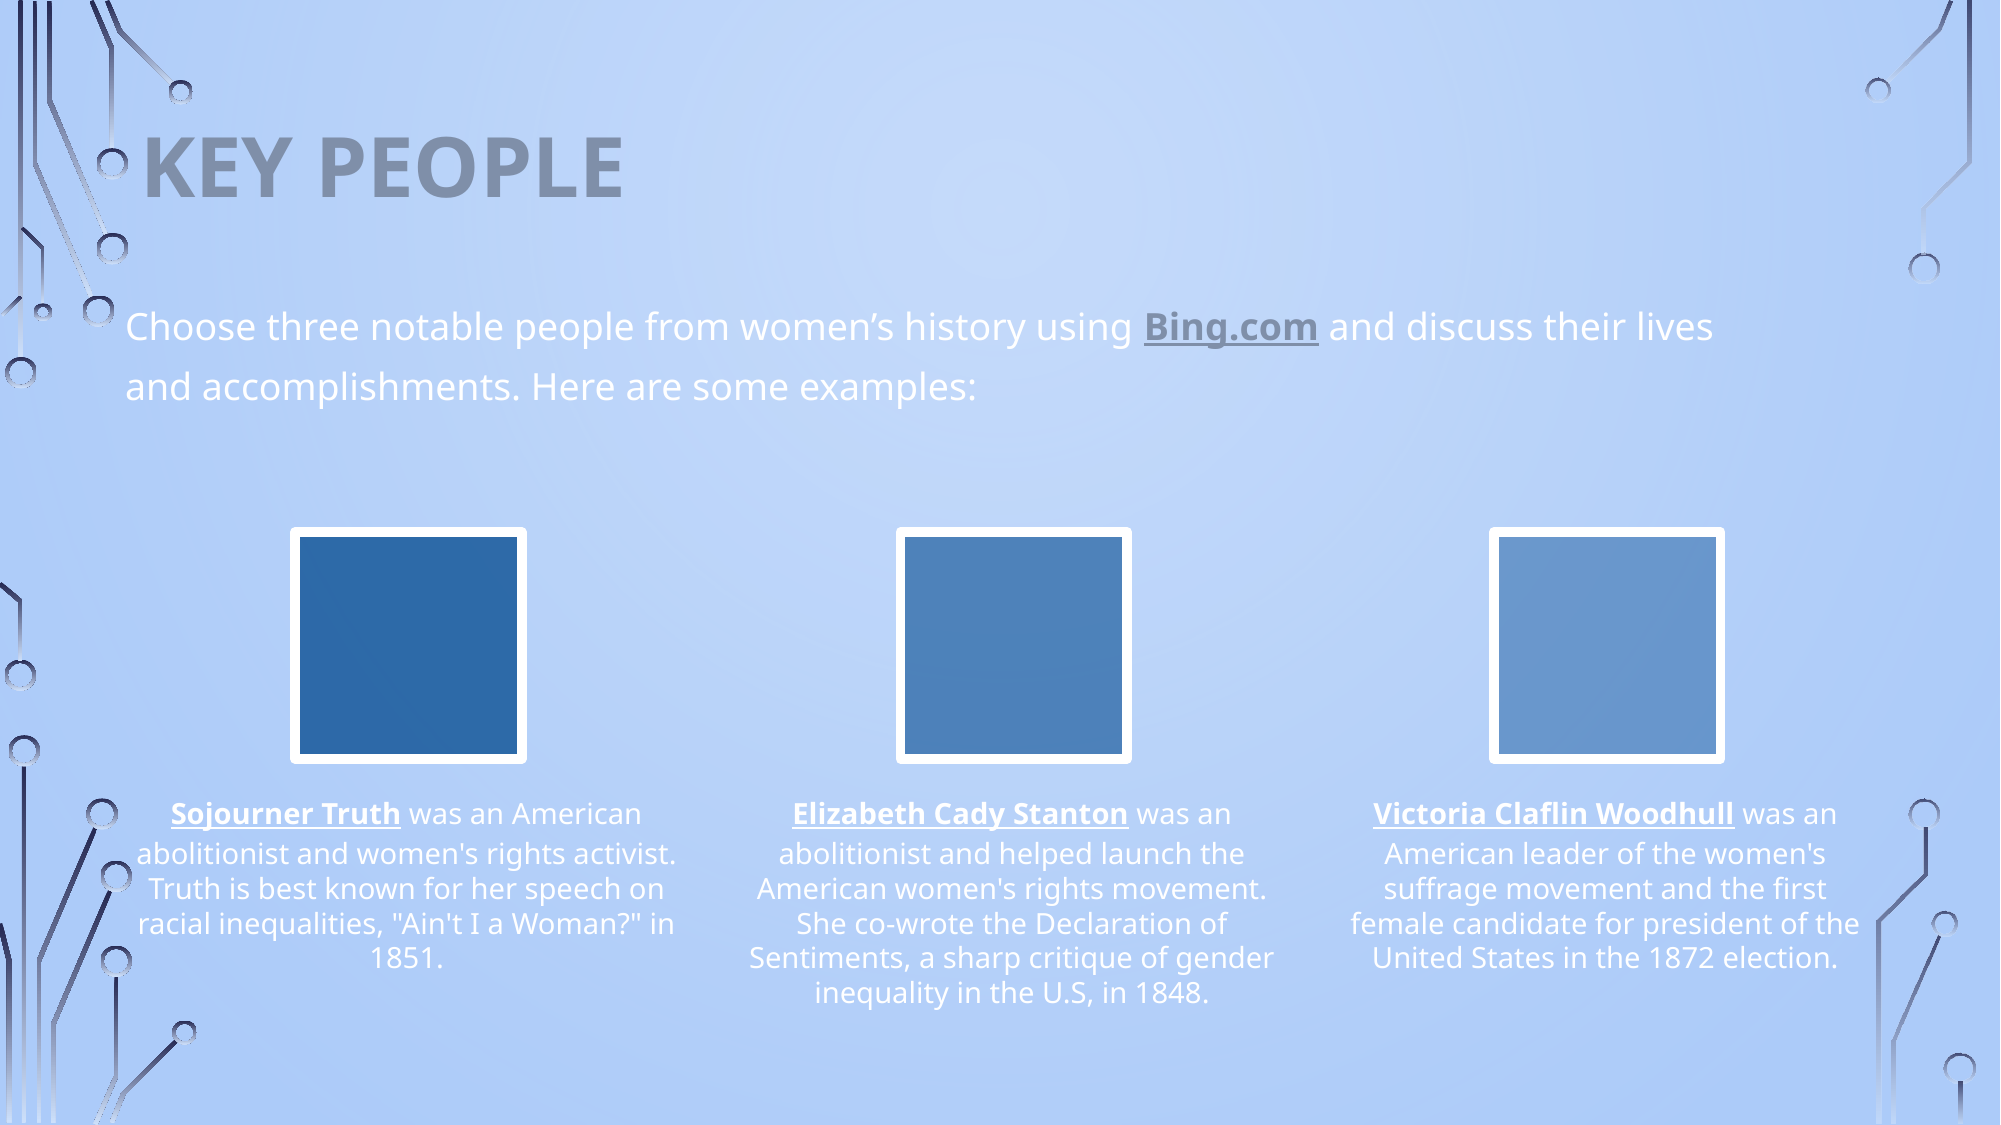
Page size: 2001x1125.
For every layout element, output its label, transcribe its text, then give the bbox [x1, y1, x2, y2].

title Key people [125, 117, 1625, 224]
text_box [124, 474, 1876, 1026]
list Choose three notable people from women’s history using Bing.com and discuss their lives and accomplishments. Here are some examples: [125, 292, 1777, 474]
